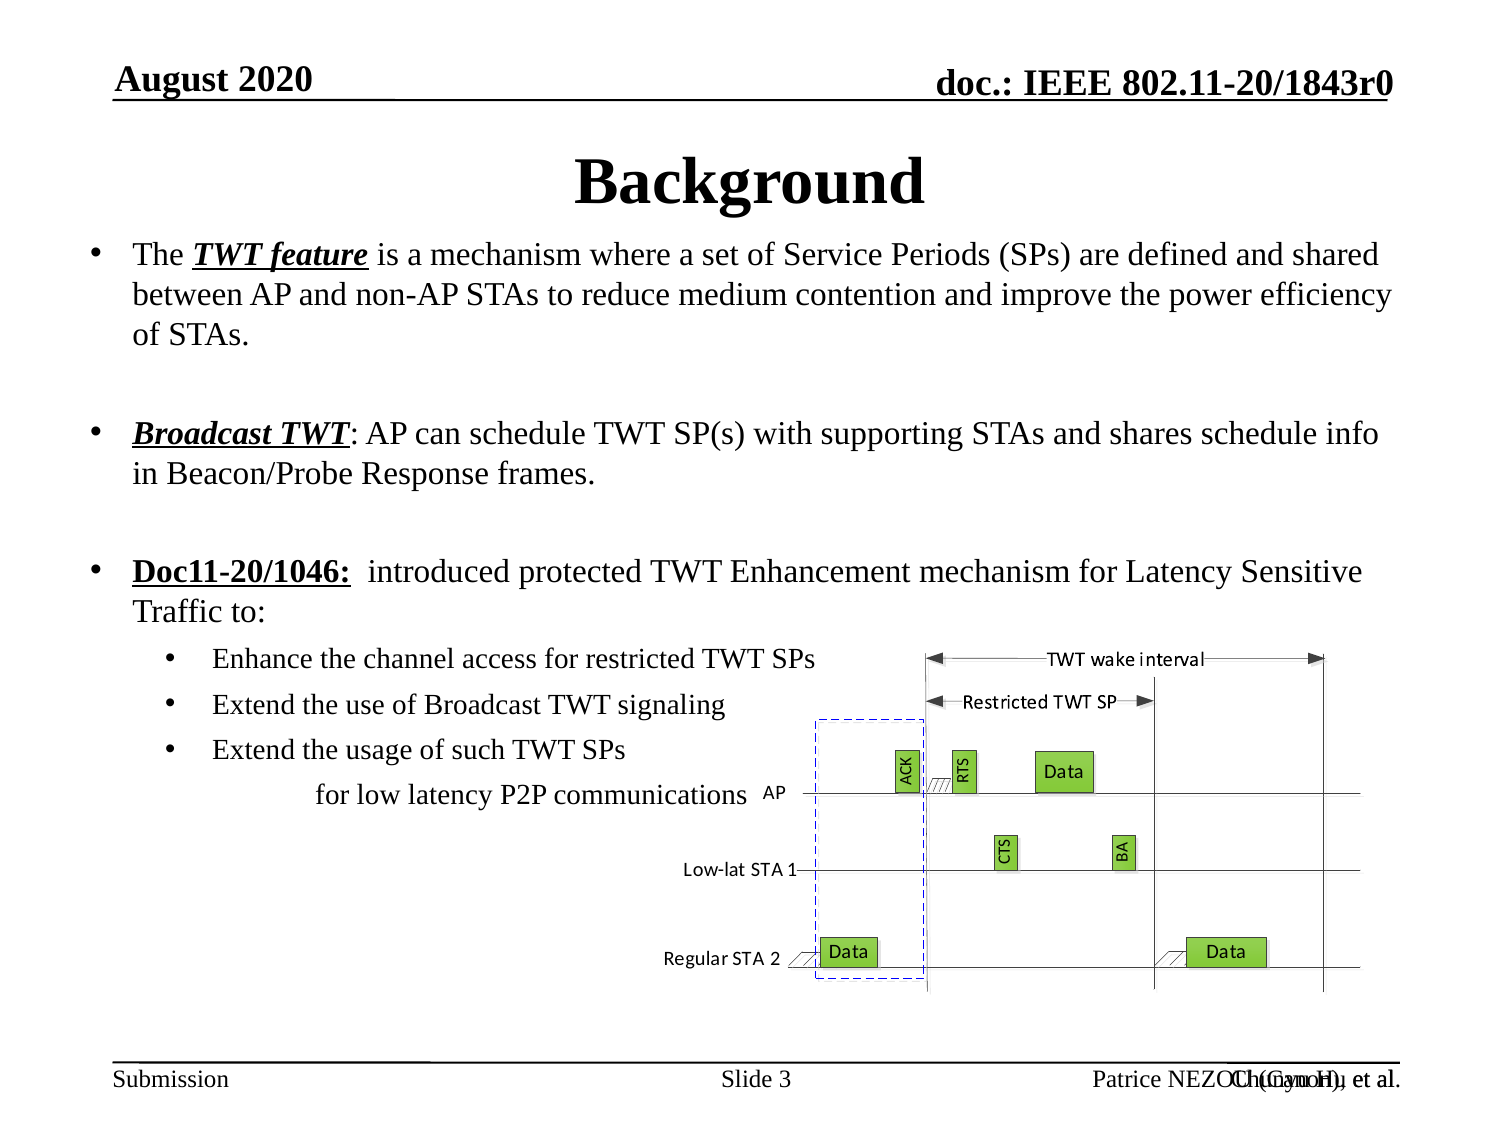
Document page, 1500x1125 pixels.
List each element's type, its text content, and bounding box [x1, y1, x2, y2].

list The TWT feature is a mechanism where a set of Service Periods (SPs) are defined and shared between AP and non-AP STAs to reduce medium contention and improve the power efficiency of STAs. Broadcast TWT: AP can schedule TWT SP(s) with supporting STAs and shares schedule info in Beacon/Probe Response frames. Doc11-20/1046: introduced protected TWT Enhancement mechanism for Latency Sensitive Traffic to: Enhance the channel access for restricted TWT SPs Extend the use of Broadcast TWT signaling Extend the usage of such TWT SPs for low latency P2P communications [74, 224, 1426, 589]
picture [649, 637, 1365, 996]
slide_number Slide 3 [712, 1061, 800, 1123]
footer Patrice NEZOU (Canon), et al [878, 1061, 1402, 1093]
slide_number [114, 54, 423, 100]
title Background [112, 112, 1388, 241]
